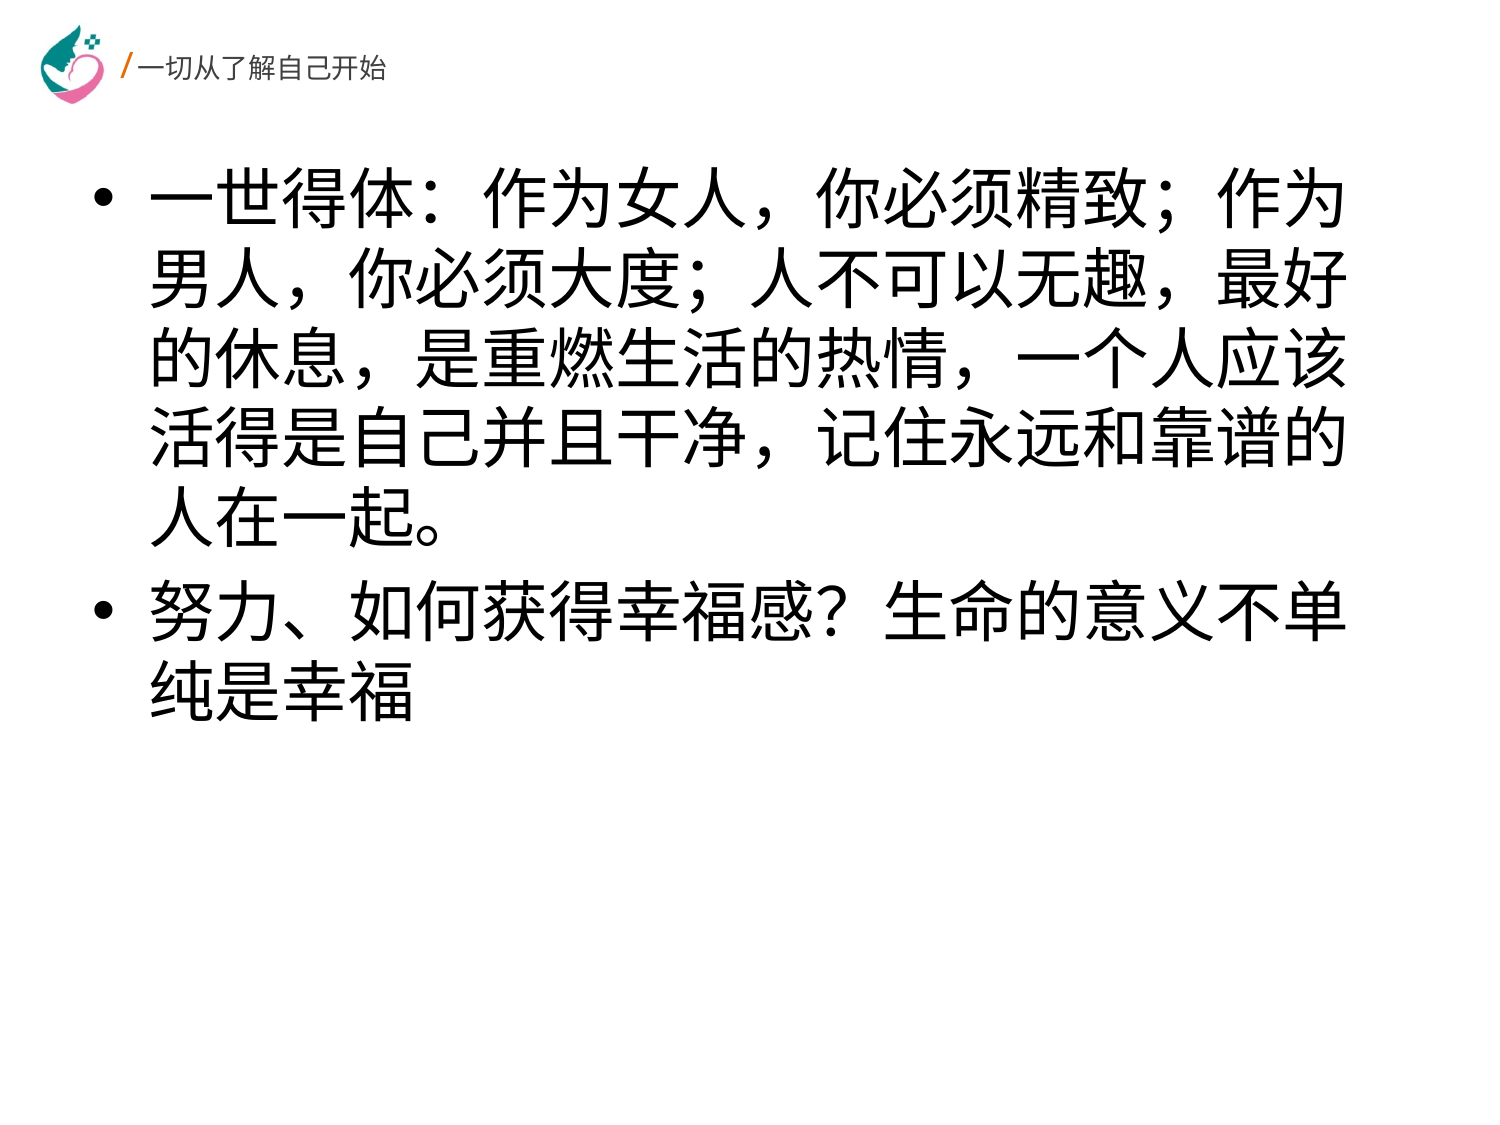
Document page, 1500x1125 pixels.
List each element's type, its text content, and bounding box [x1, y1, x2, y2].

list 一世得体：作为女人，你必须精致；作为男人，你必须大度；人不可以无趣，最好的休息，是重燃生活的热情，一个人应该活得是自己并且干净，记住永远和靠谱的人在一起。 努力、如何获得幸福感？生命的意义不单纯是幸福 [76, 148, 1428, 1071]
picture [35, 23, 111, 106]
